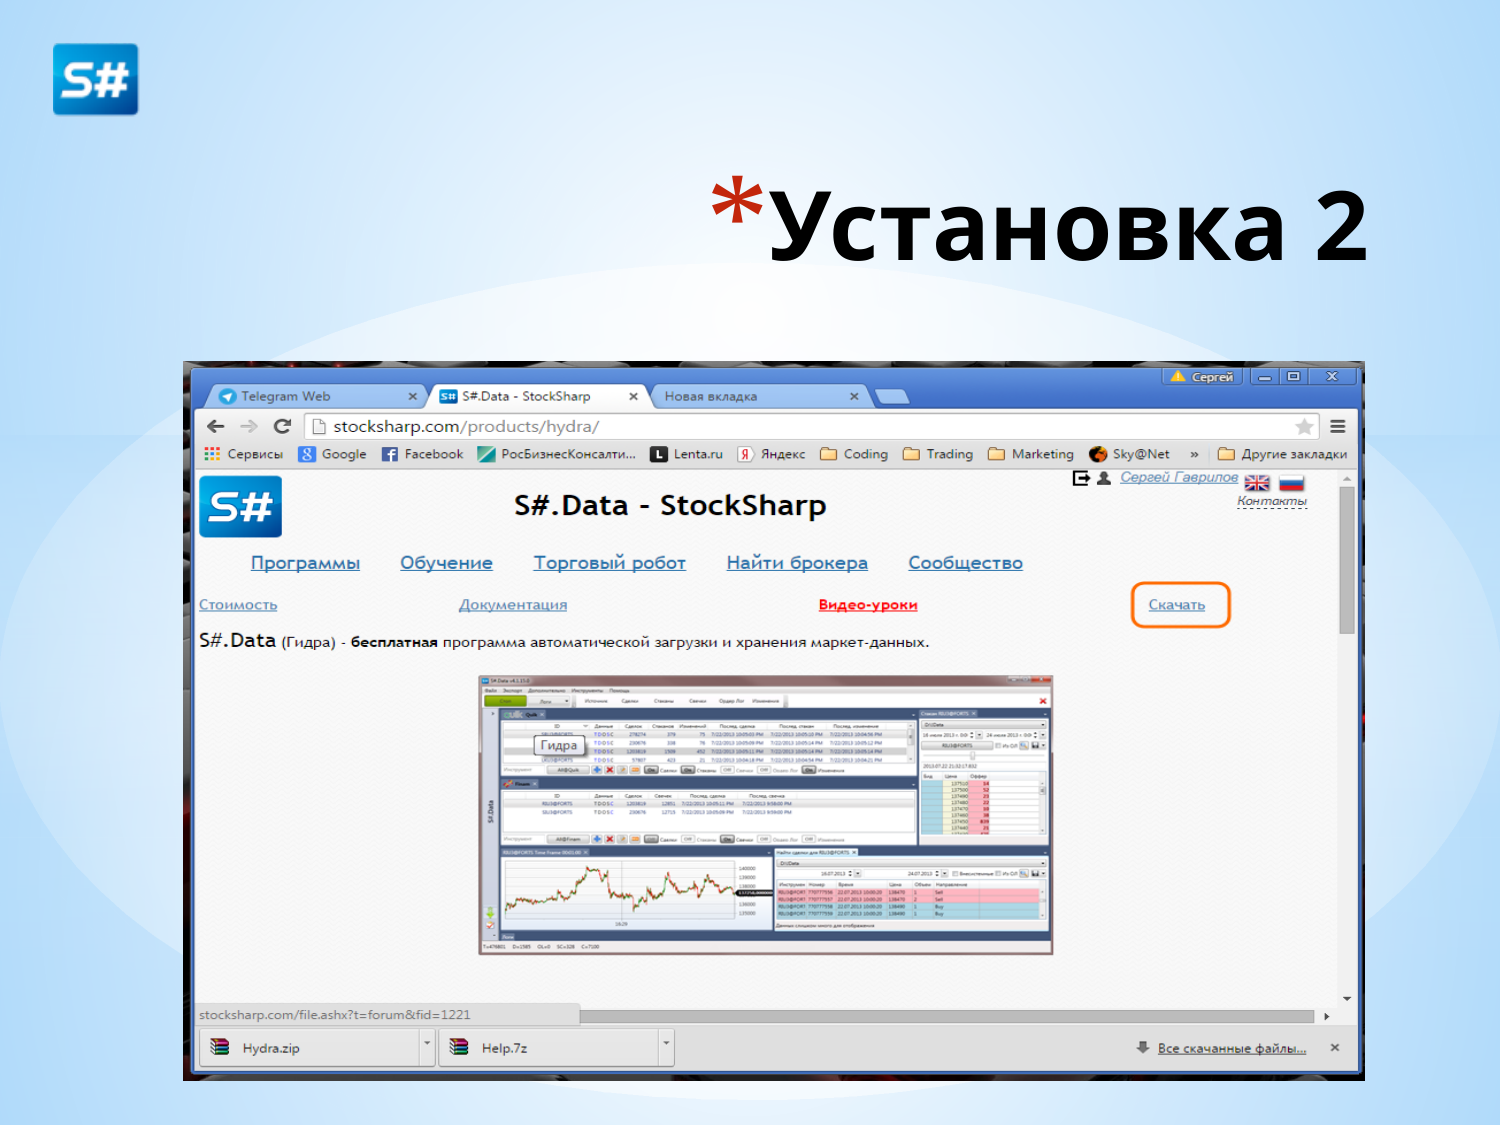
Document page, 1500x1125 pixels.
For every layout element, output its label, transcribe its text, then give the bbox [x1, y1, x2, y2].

picture [182, 361, 1365, 1081]
title Установка 2 [431, 90, 1410, 287]
picture [52, 42, 141, 118]
